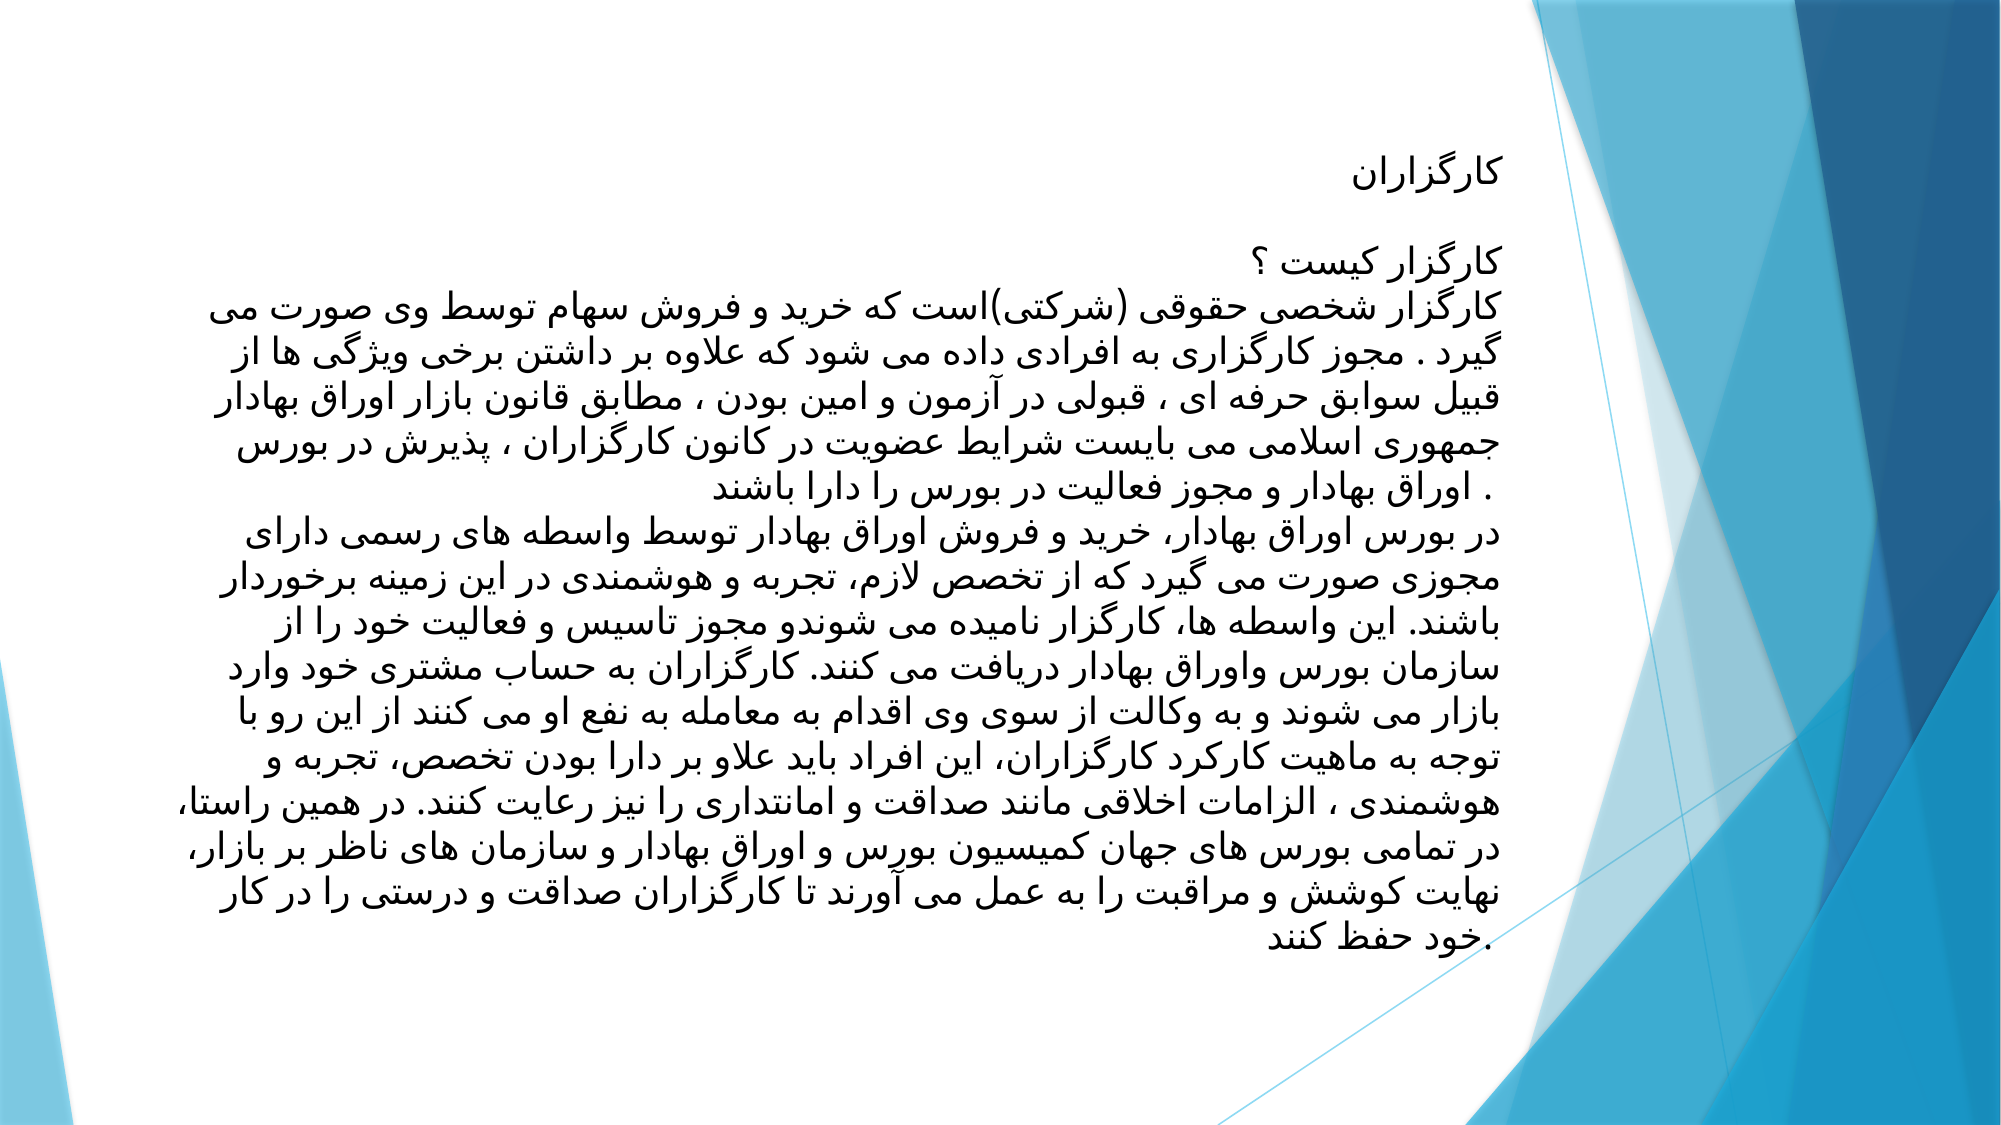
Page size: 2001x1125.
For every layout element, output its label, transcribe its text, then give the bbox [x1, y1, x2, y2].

text_box کارگزاران کارگزار کیست ؟ کارگزار شخصی حقوقی (شرکتی)است که خرید و فروش سهام توسط وی صورت می گیرد . مجوز کارگزاری به افرادی داده می شود که علاوه بر داشتن برخی ویژگی ها از قبیل سوابق حرفه ای ، قبولی در آزمون و امین بودن ، مطابق قانون بازار اوراق بهادار جمهوری اسلامی می بایست شرایط عضویت در کانون کارگزاران ، پذیرش در بورس اوراق بهادار و مجوز فعالیت در بورس را دارا باشند . در بورس اوراق بهادار، خرید و فروش اوراق بهادار توسط واسطه های رسمی دارای مجوزی صورت می گیرد که از تخصص لازم، تجربه و هوشمندی در این زمینه برخوردار باشند. این واسطه ها، کارگزار نامیده می شوندو مجوز تاسیس و فعالیت خود را از سازمان بورس واوراق بهادار دریافت می کنند. کارگزاران به حساب مشتری خود وارد بازار می شوند و به وکالت از سوی وی اقدام به معامله به نفع او می کنند از این رو با توجه به ماهیت کارکرد کارگزاران، این افراد باید علاو بر دارا بودن تخصص، تجربه و هوشمندی ، الزامات اخلاقی مانند صداقت و امانتداری را نیز رعایت کنند. در همین راستا، در تمامی بورس های جهان کمیسیون بورس و اوراق بهادار و سازمان های ناظر بر بازار، نهایت کوشش و مراقبت را به عمل می آورند تا کارگزاران صداقت و درستی را در کار خود حفظ کنند. [142, 139, 1518, 965]
